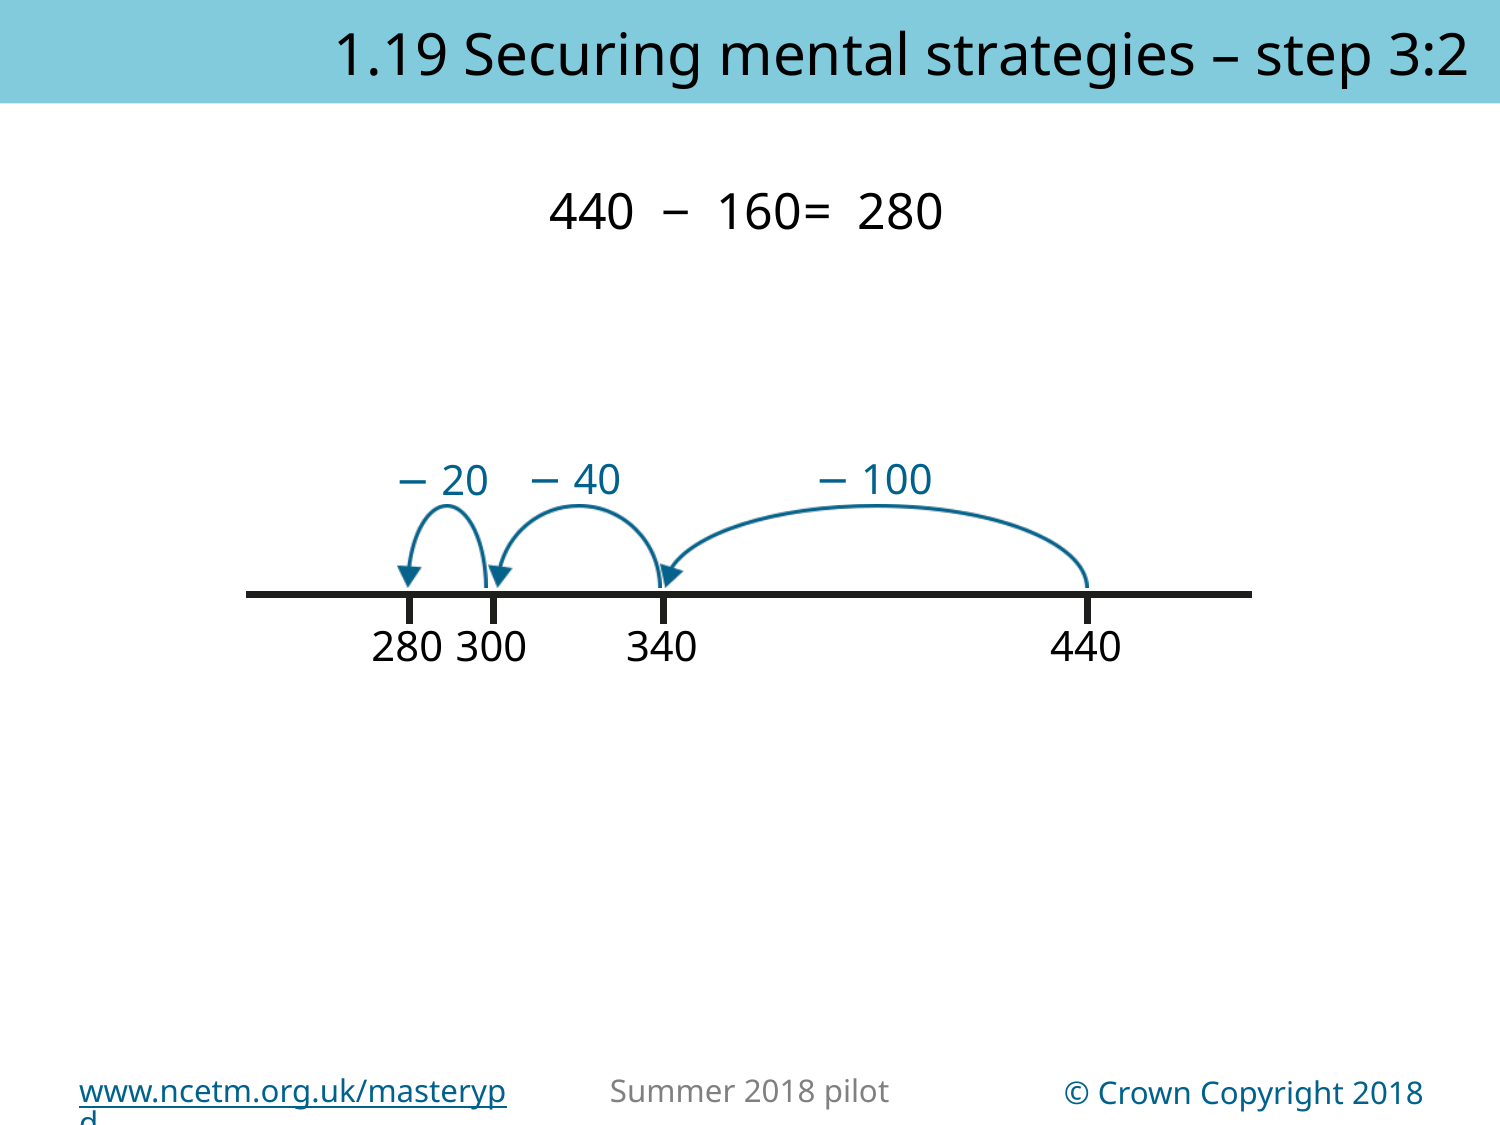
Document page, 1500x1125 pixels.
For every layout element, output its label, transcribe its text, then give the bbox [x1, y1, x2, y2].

text_box − 20 [380, 445, 505, 511]
text_box 280 [356, 612, 459, 678]
list 1.19 Securing mental strategies – step 3:2 [0, 0, 1500, 104]
picture [246, 591, 1253, 625]
text_box 440 [1035, 612, 1138, 678]
text_box − 100 [800, 445, 949, 502]
picture [396, 504, 484, 589]
text_box 440 − 160 [534, 172, 817, 247]
text_box 340 [611, 612, 713, 678]
picture [892, 504, 1089, 585]
text_box − 40 [512, 445, 637, 502]
picture [451, 504, 658, 589]
picture [585, 504, 1085, 589]
text_box 300 [459, 612, 543, 678]
text_box = 280 [817, 172, 959, 247]
